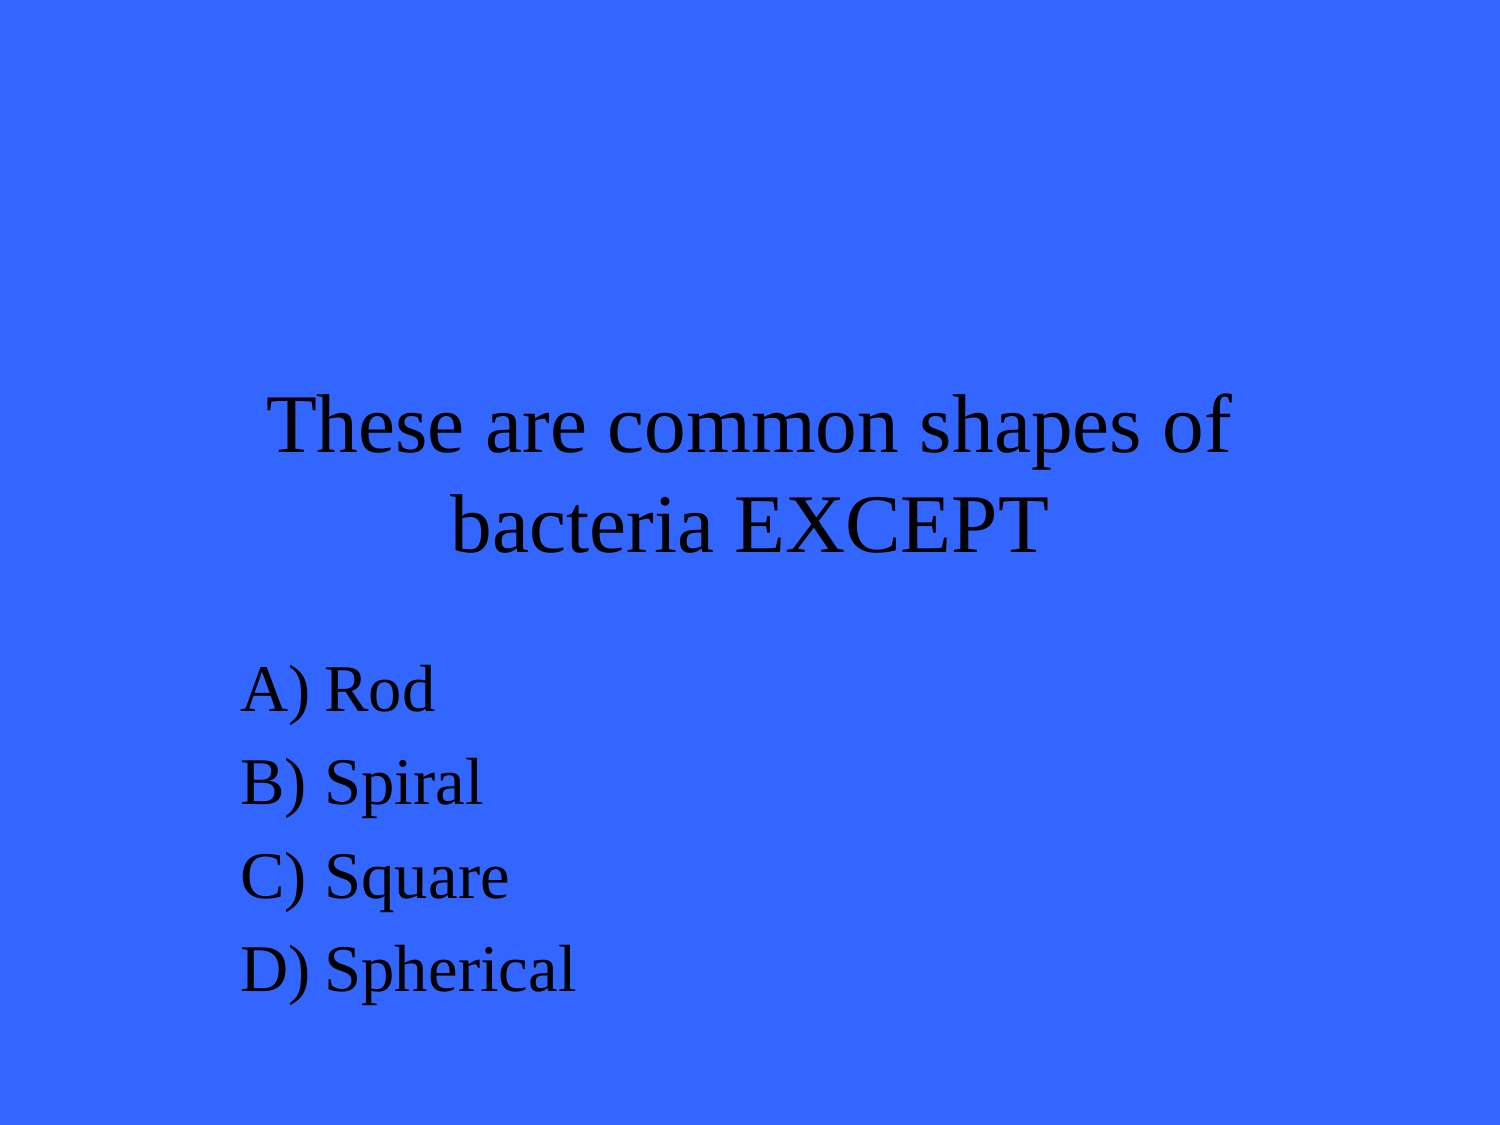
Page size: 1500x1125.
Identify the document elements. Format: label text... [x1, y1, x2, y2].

title These are common shapes of bacteria EXCEPT [112, 375, 1388, 563]
subtitle Rod Spiral Square Spherical [225, 637, 1275, 925]
